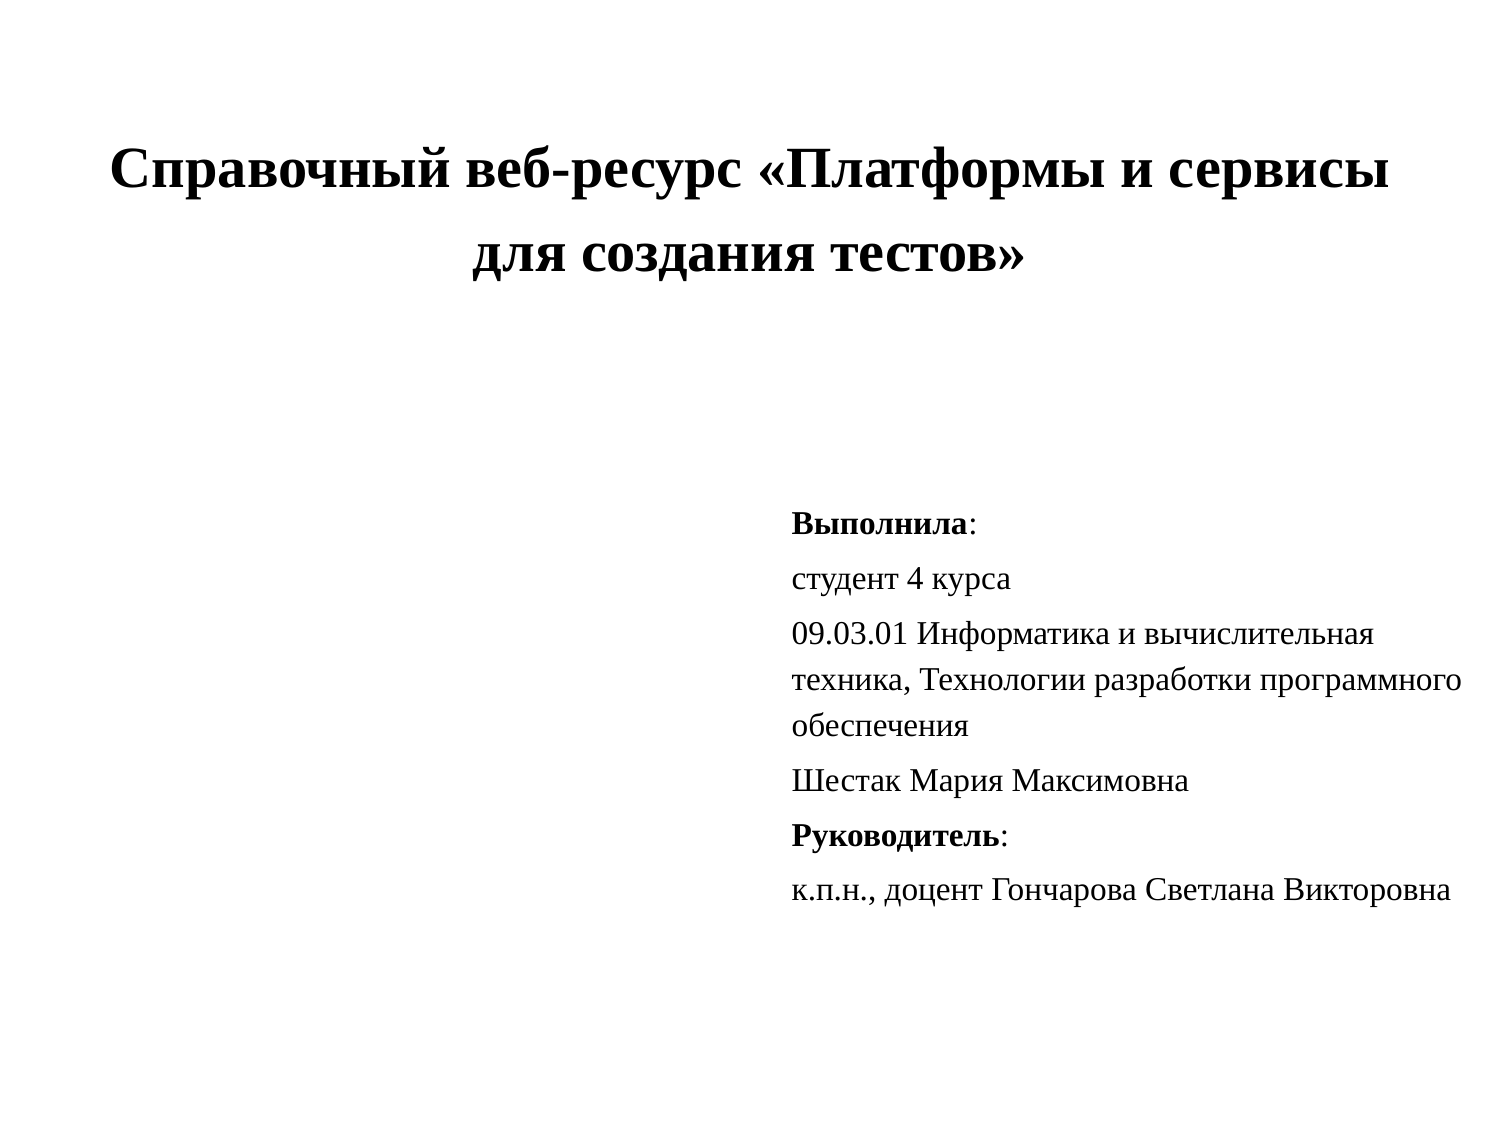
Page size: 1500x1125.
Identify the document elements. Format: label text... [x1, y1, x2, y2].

title Справочный веб-ресурс «Платформы и сервисы для создания тестов» [51, 44, 1449, 299]
subtitle Выполнила: студент 4 курса 09.03.01 Информатика и вычислительная техника, Технологии разработки программного обеспечения Шестак Мария Максимовна Руководитель: к.п.н., доцент Гончарова Светлана Викторовна [776, 480, 1500, 1081]
